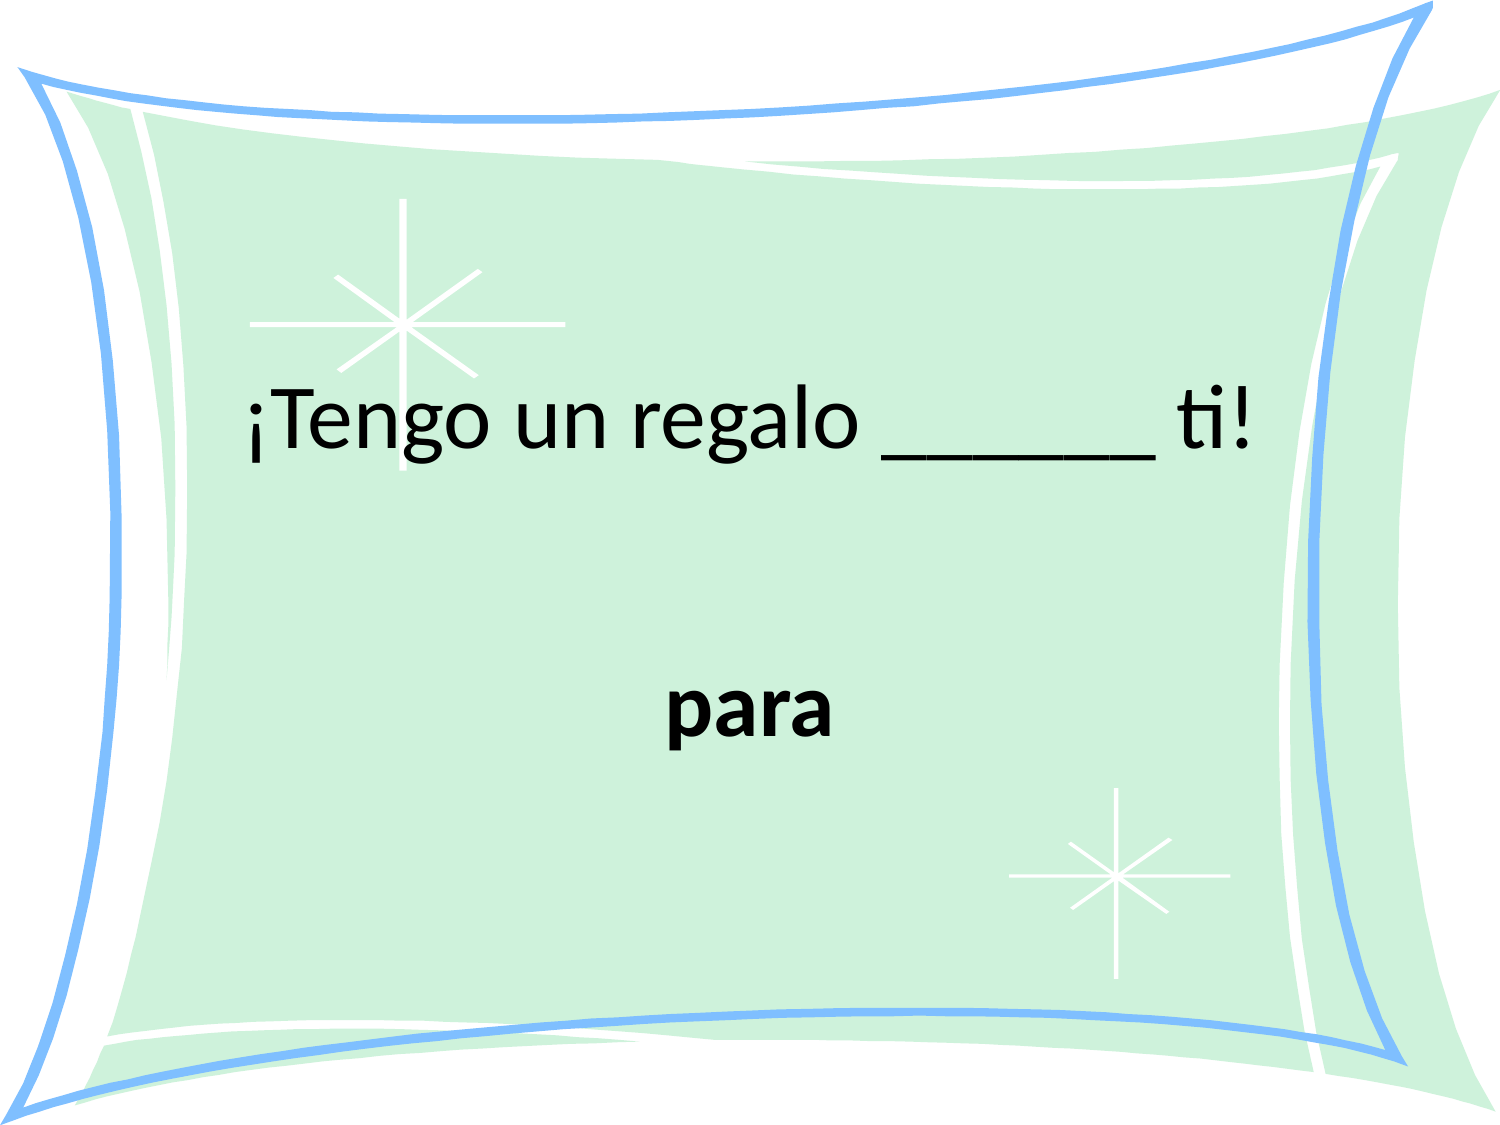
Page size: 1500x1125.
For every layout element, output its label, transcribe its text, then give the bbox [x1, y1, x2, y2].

text_box para [224, 637, 1275, 925]
text_box ¡Tengo un regalo ______ ti! [112, 349, 1388, 591]
